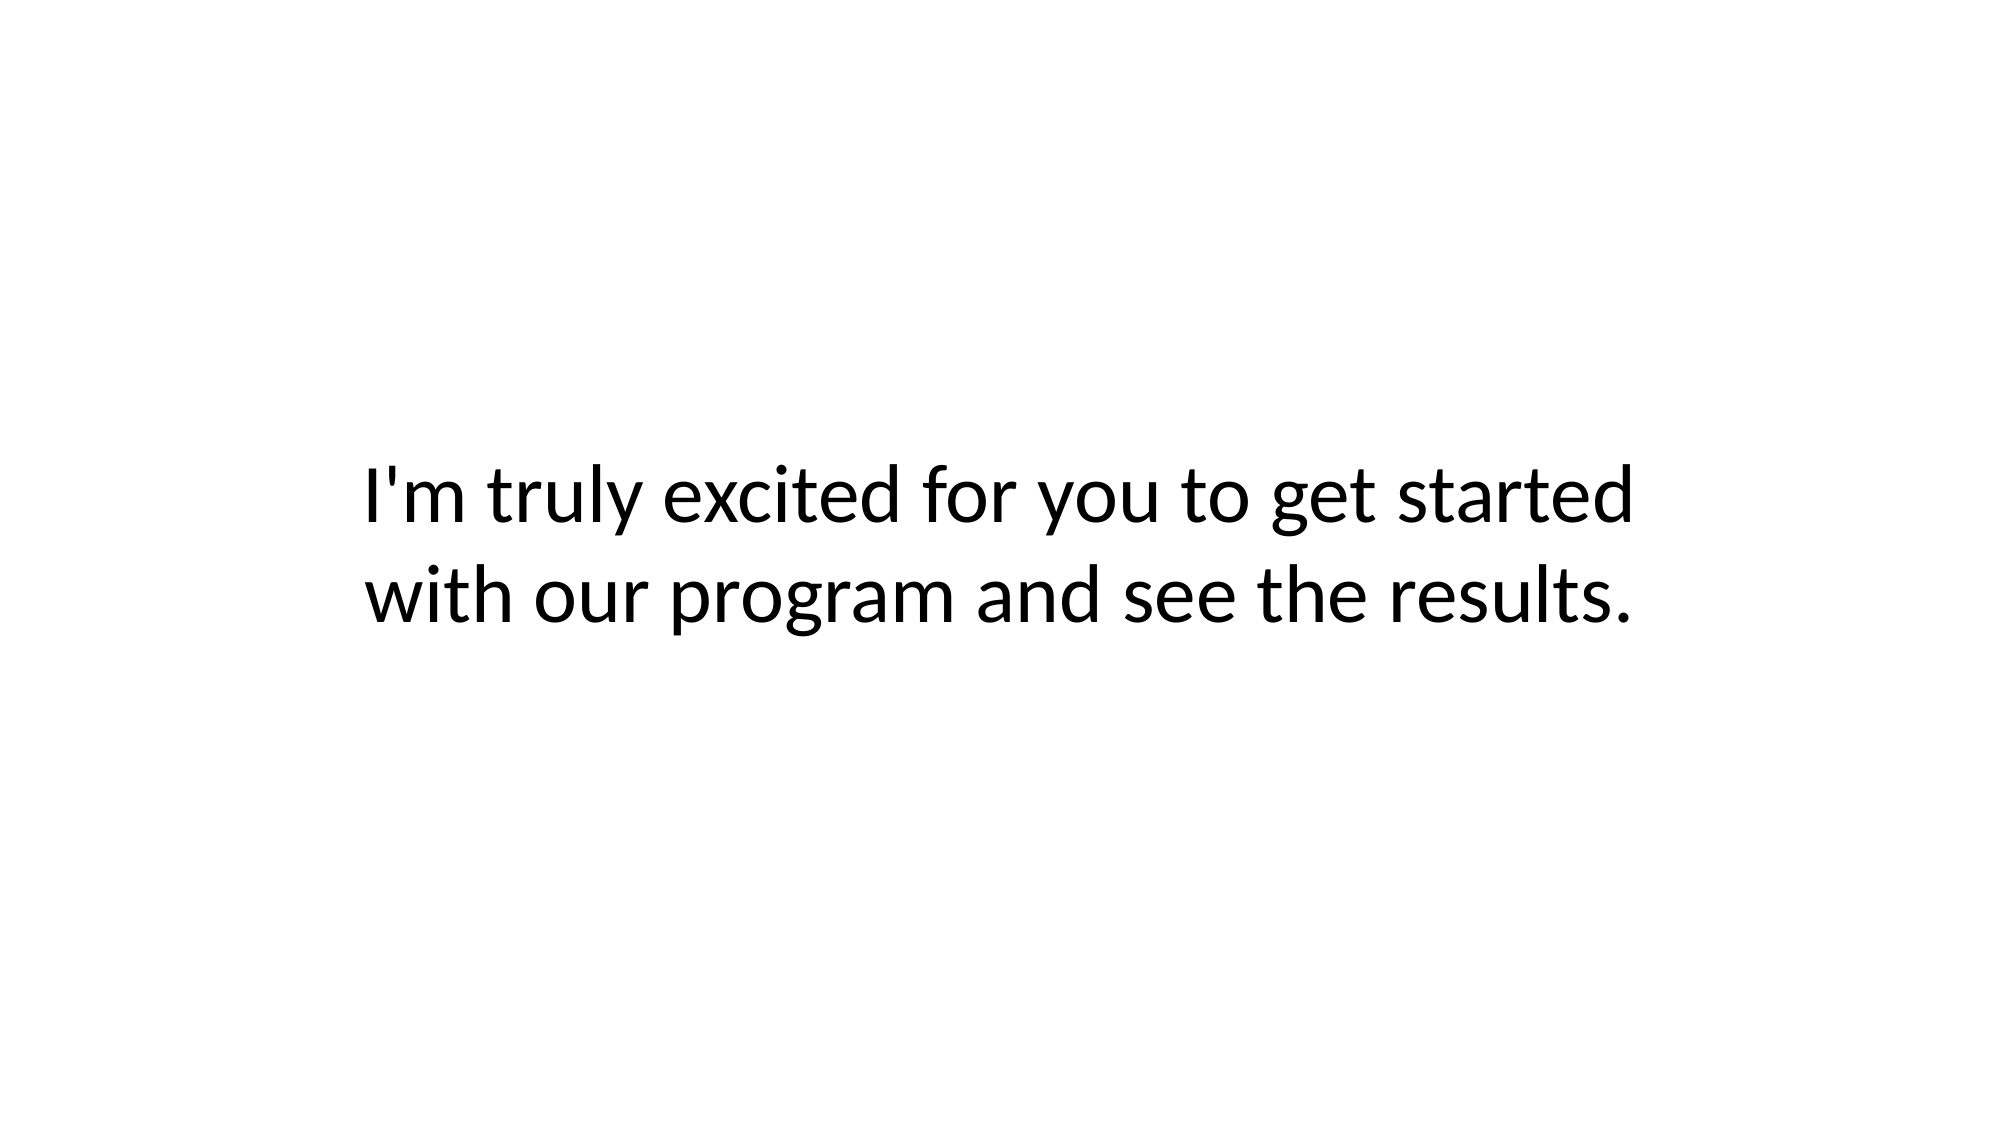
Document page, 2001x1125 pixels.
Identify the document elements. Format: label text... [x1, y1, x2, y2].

text_box I'm truly excited for you to get started with our program and see the results. [294, 332, 1706, 647]
